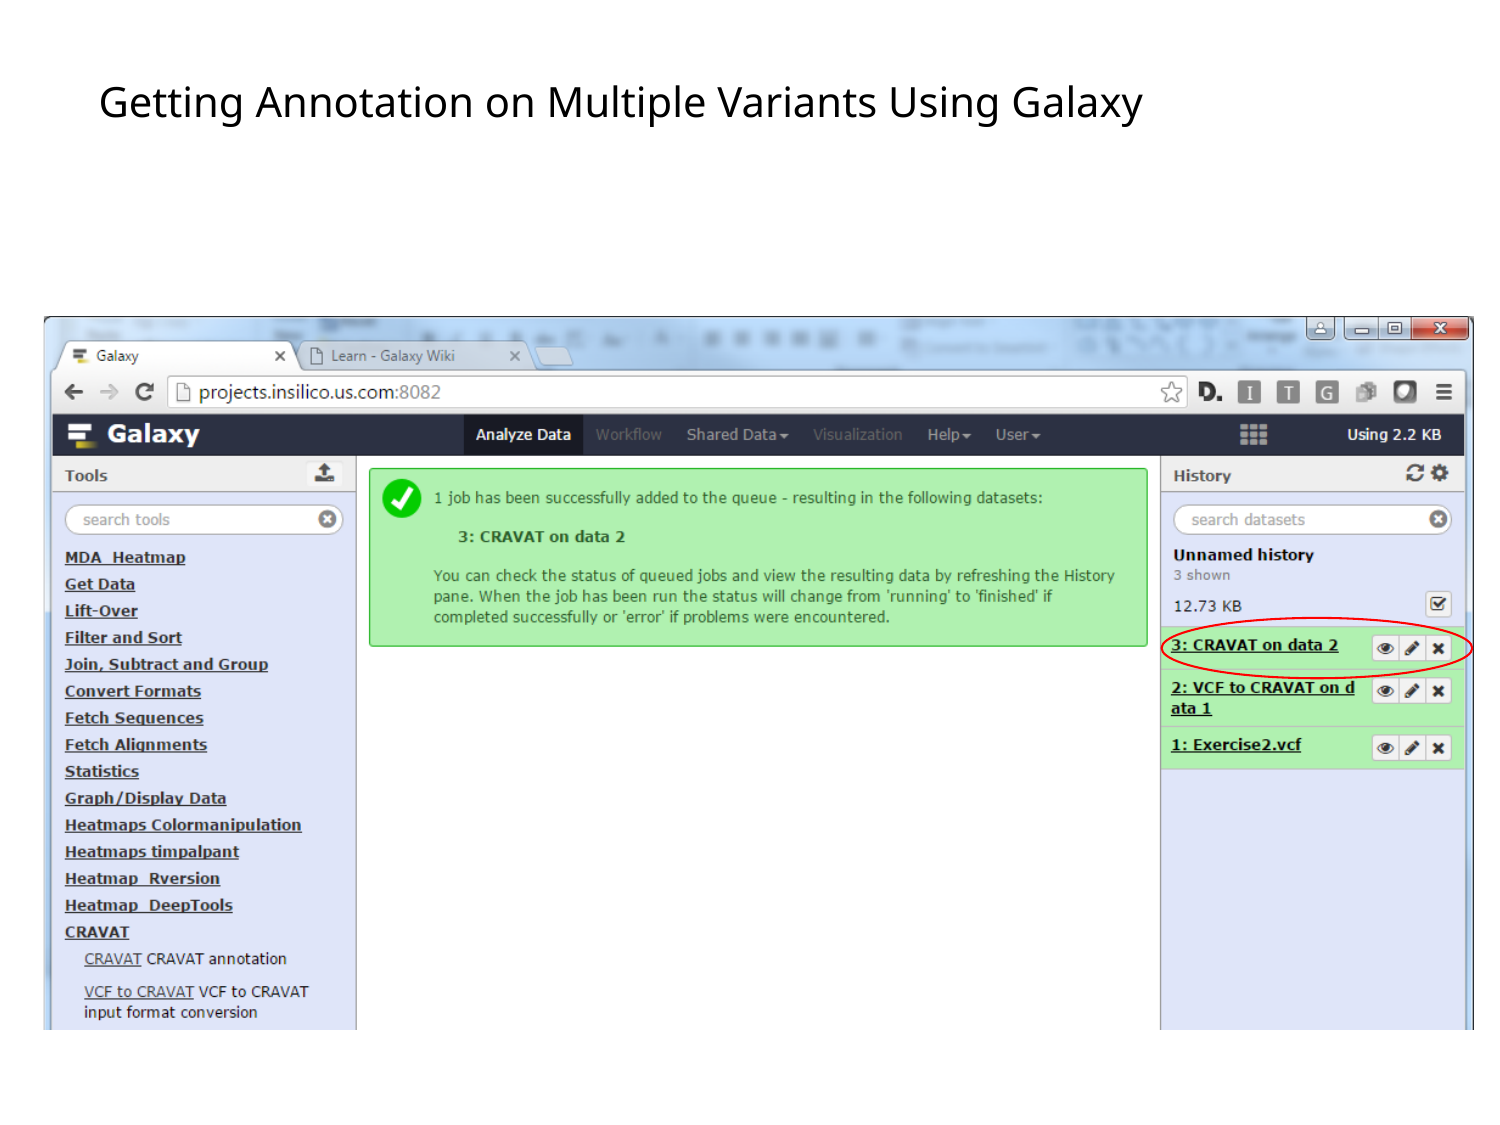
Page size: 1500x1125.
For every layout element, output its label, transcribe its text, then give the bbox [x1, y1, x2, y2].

text_box Getting Annotation on Multiple Variants Using Galaxy [83, 68, 1159, 134]
picture [43, 316, 1475, 1030]
